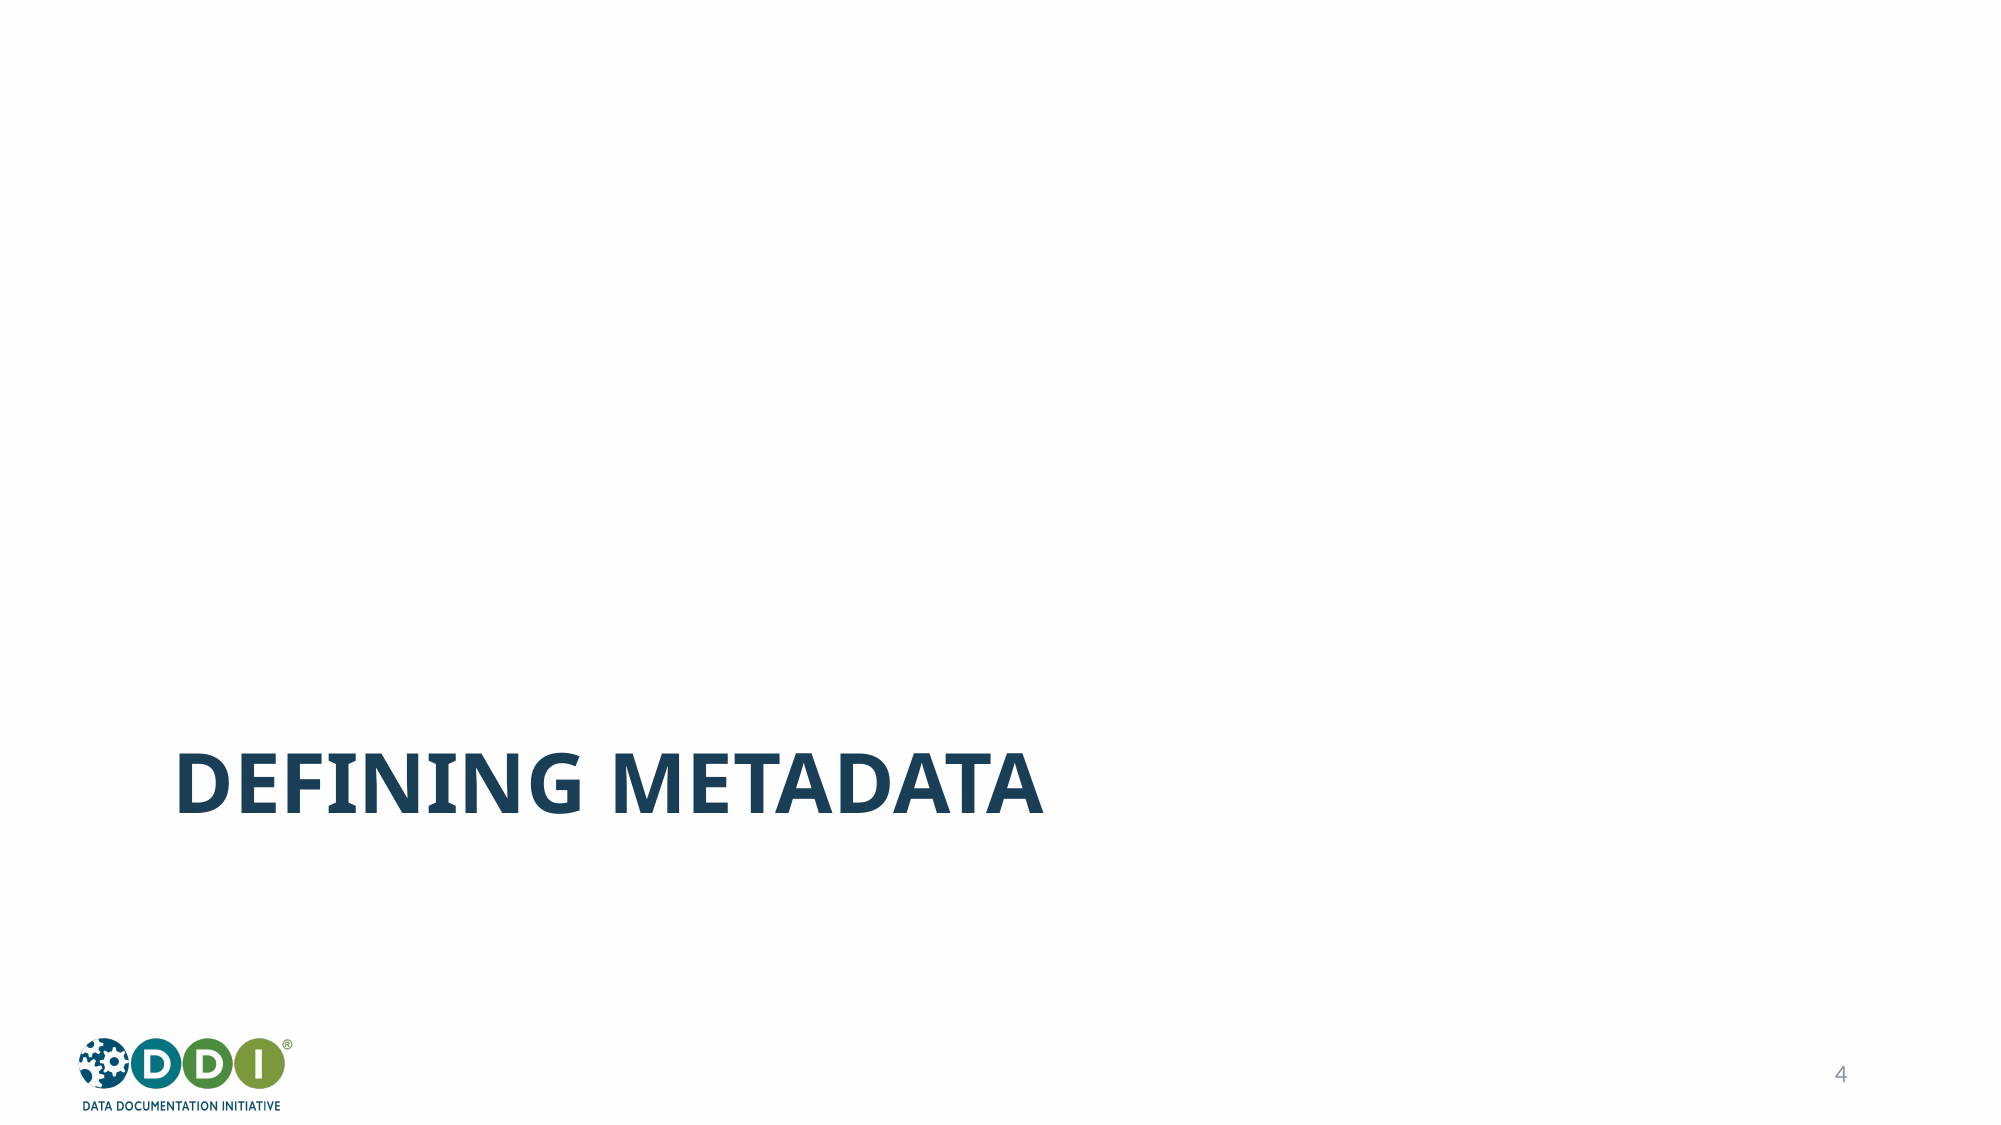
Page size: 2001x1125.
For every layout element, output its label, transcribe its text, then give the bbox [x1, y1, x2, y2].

slide_number 4 [1412, 1042, 1863, 1103]
picture [65, 1032, 305, 1115]
title Defining Metadata [157, 722, 1858, 947]
